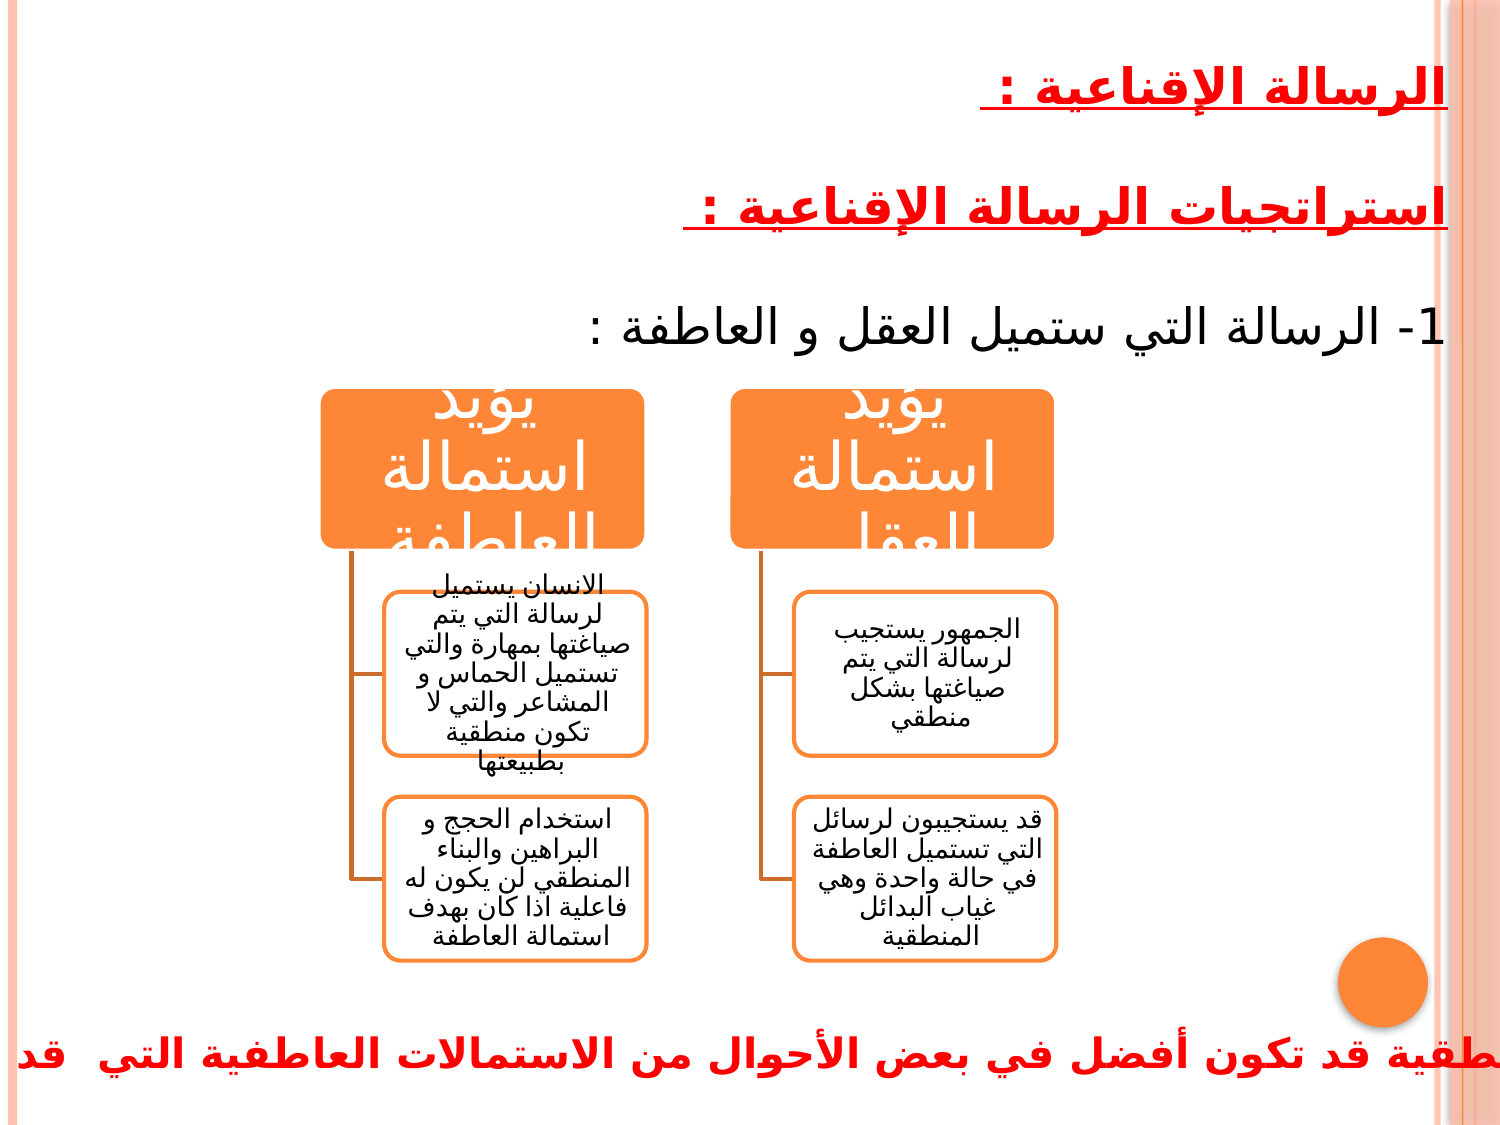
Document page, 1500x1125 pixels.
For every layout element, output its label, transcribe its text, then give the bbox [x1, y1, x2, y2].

text_box الاستمالات المنطقية قد تكون أفضل في بعض الأحوال من الاستمالات العاطفية التي قد تصلح في ظروف أخرى [0, 1019, 1500, 1085]
text_box الرسالة الإقناعية : استراتجيات الرسالة الإقناعية : 1- الرسالة التي ستميل العقل و العاطفة : [556, 46, 1463, 422]
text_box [69, 386, 1306, 962]
